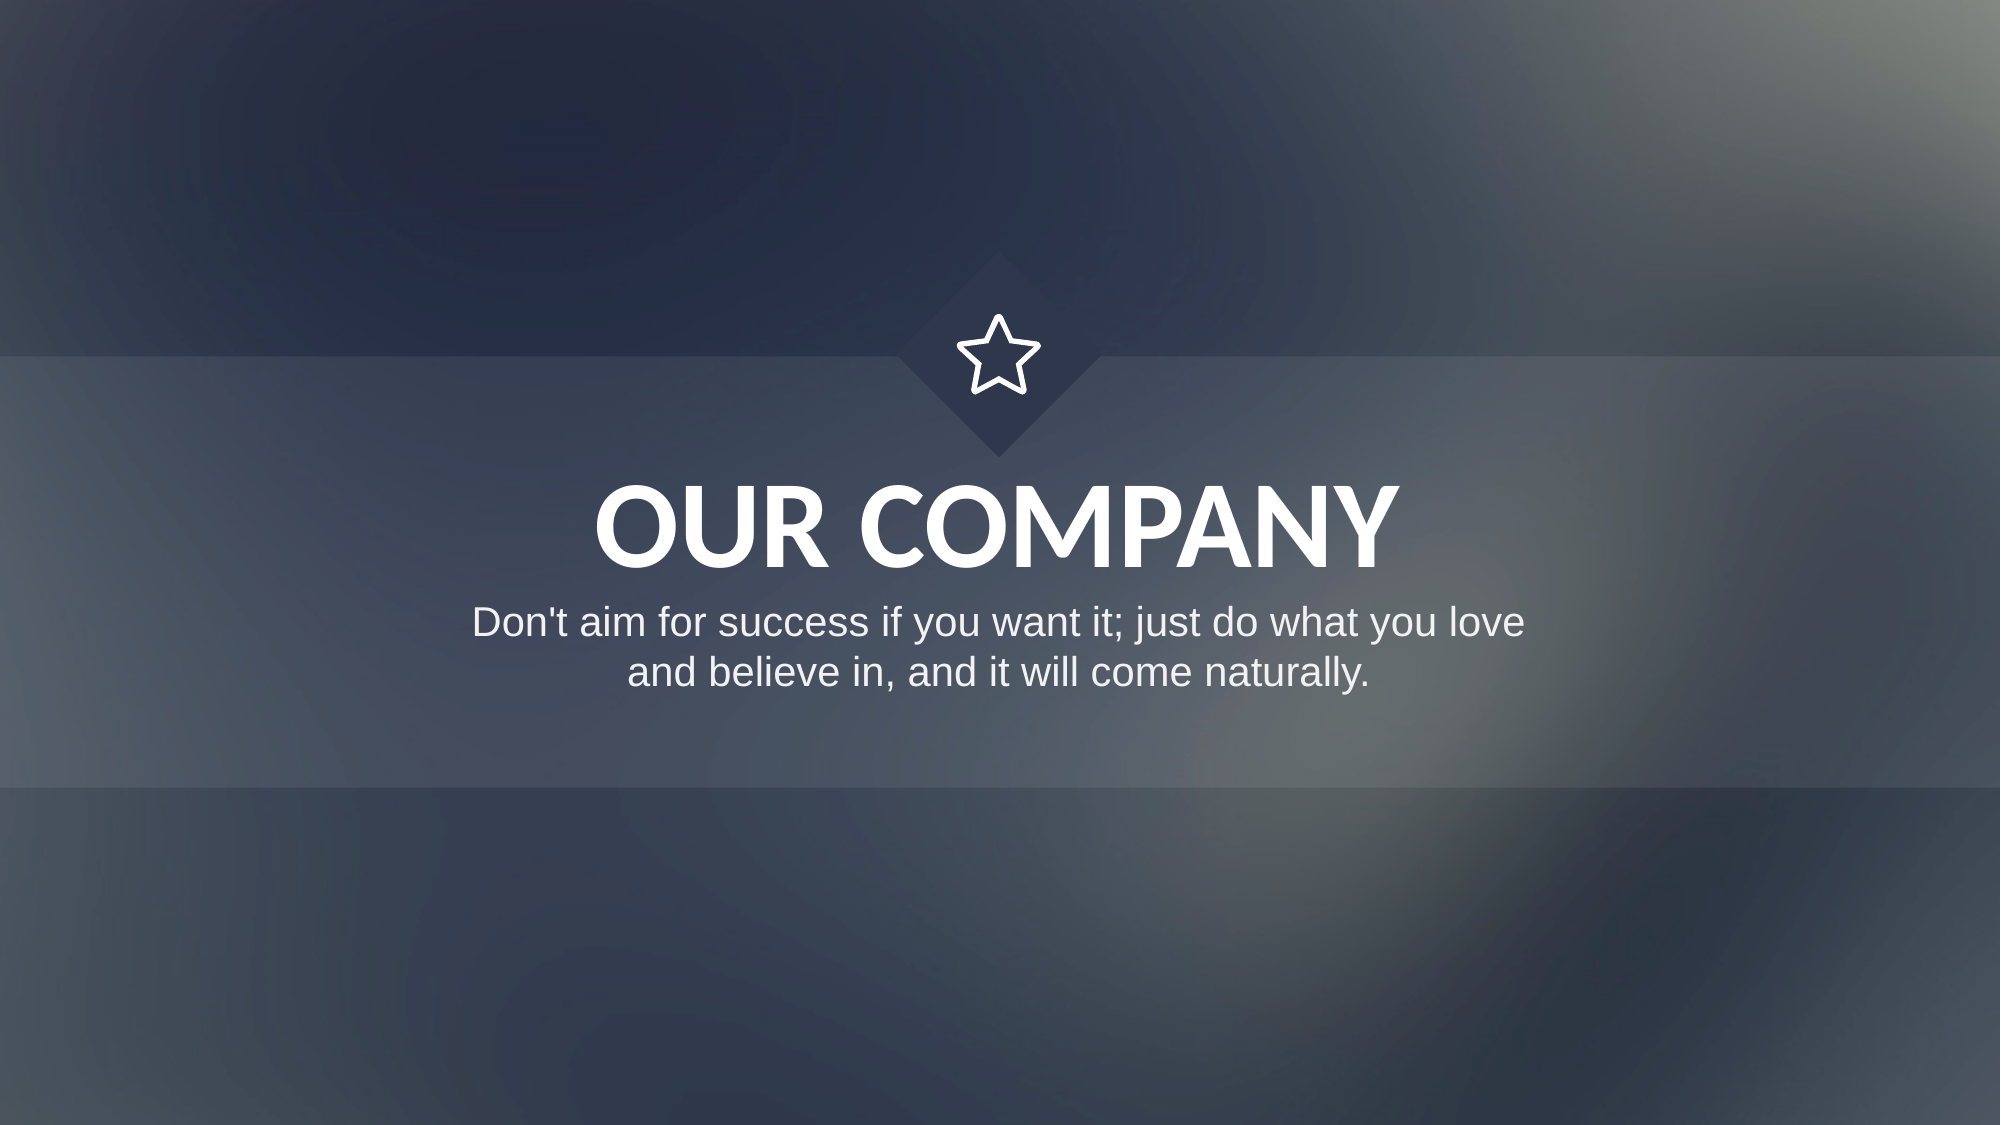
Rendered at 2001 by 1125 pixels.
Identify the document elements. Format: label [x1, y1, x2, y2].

picture [0, 0, 2000, 1125]
text_box [925, 281, 1073, 428]
